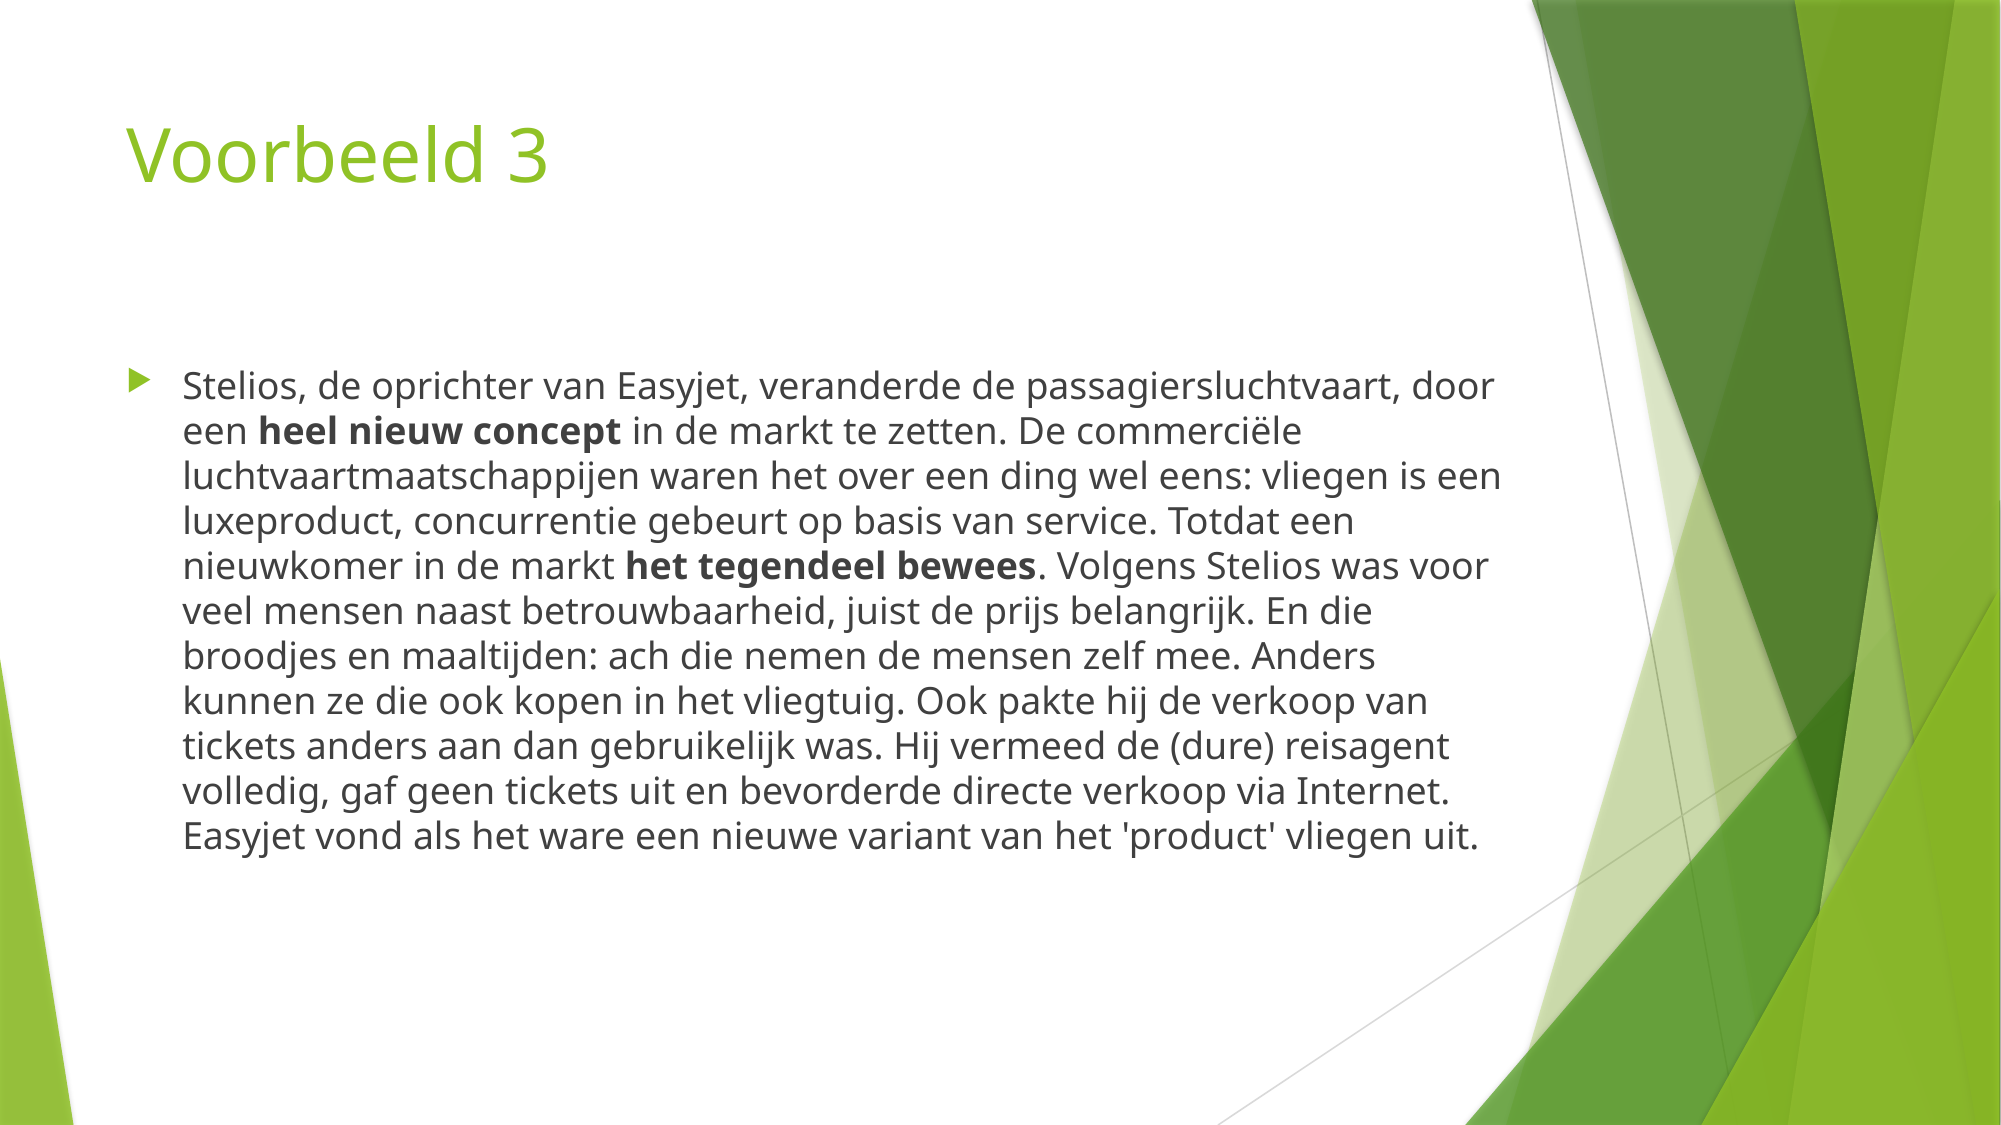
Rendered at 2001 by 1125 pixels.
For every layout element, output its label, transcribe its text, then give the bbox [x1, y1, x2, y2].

title Voorbeeld 3 [111, 99, 1522, 317]
list Stelios, de oprichter van Easyjet, veranderde de passagiersluchtvaart, door een heel nieuw concept in de markt te zetten. De commerciële luchtvaartmaatschappijen waren het over een ding wel eens: vliegen is een luxeproduct, concurrentie gebeurt op basis van service. Totdat een nieuwkomer in de markt het tegendeel bewees. Volgens Stelios was voor veel mensen naast betrouwbaarheid, juist de prijs belangrijk. En die broodjes en maaltijden: ach die nemen de mensen zelf mee. Anders kunnen ze die ook kopen in het vliegtuig. Ook pakte hij de verkoop van tickets anders aan dan gebruikelijk was. Hij vermeed de (dure) reisagent volledig, gaf geen tickets uit en bevorderde directe verkoop via Internet. Easyjet vond als het ware een nieuwe variant van het 'product' vliegen uit. [111, 354, 1522, 992]
